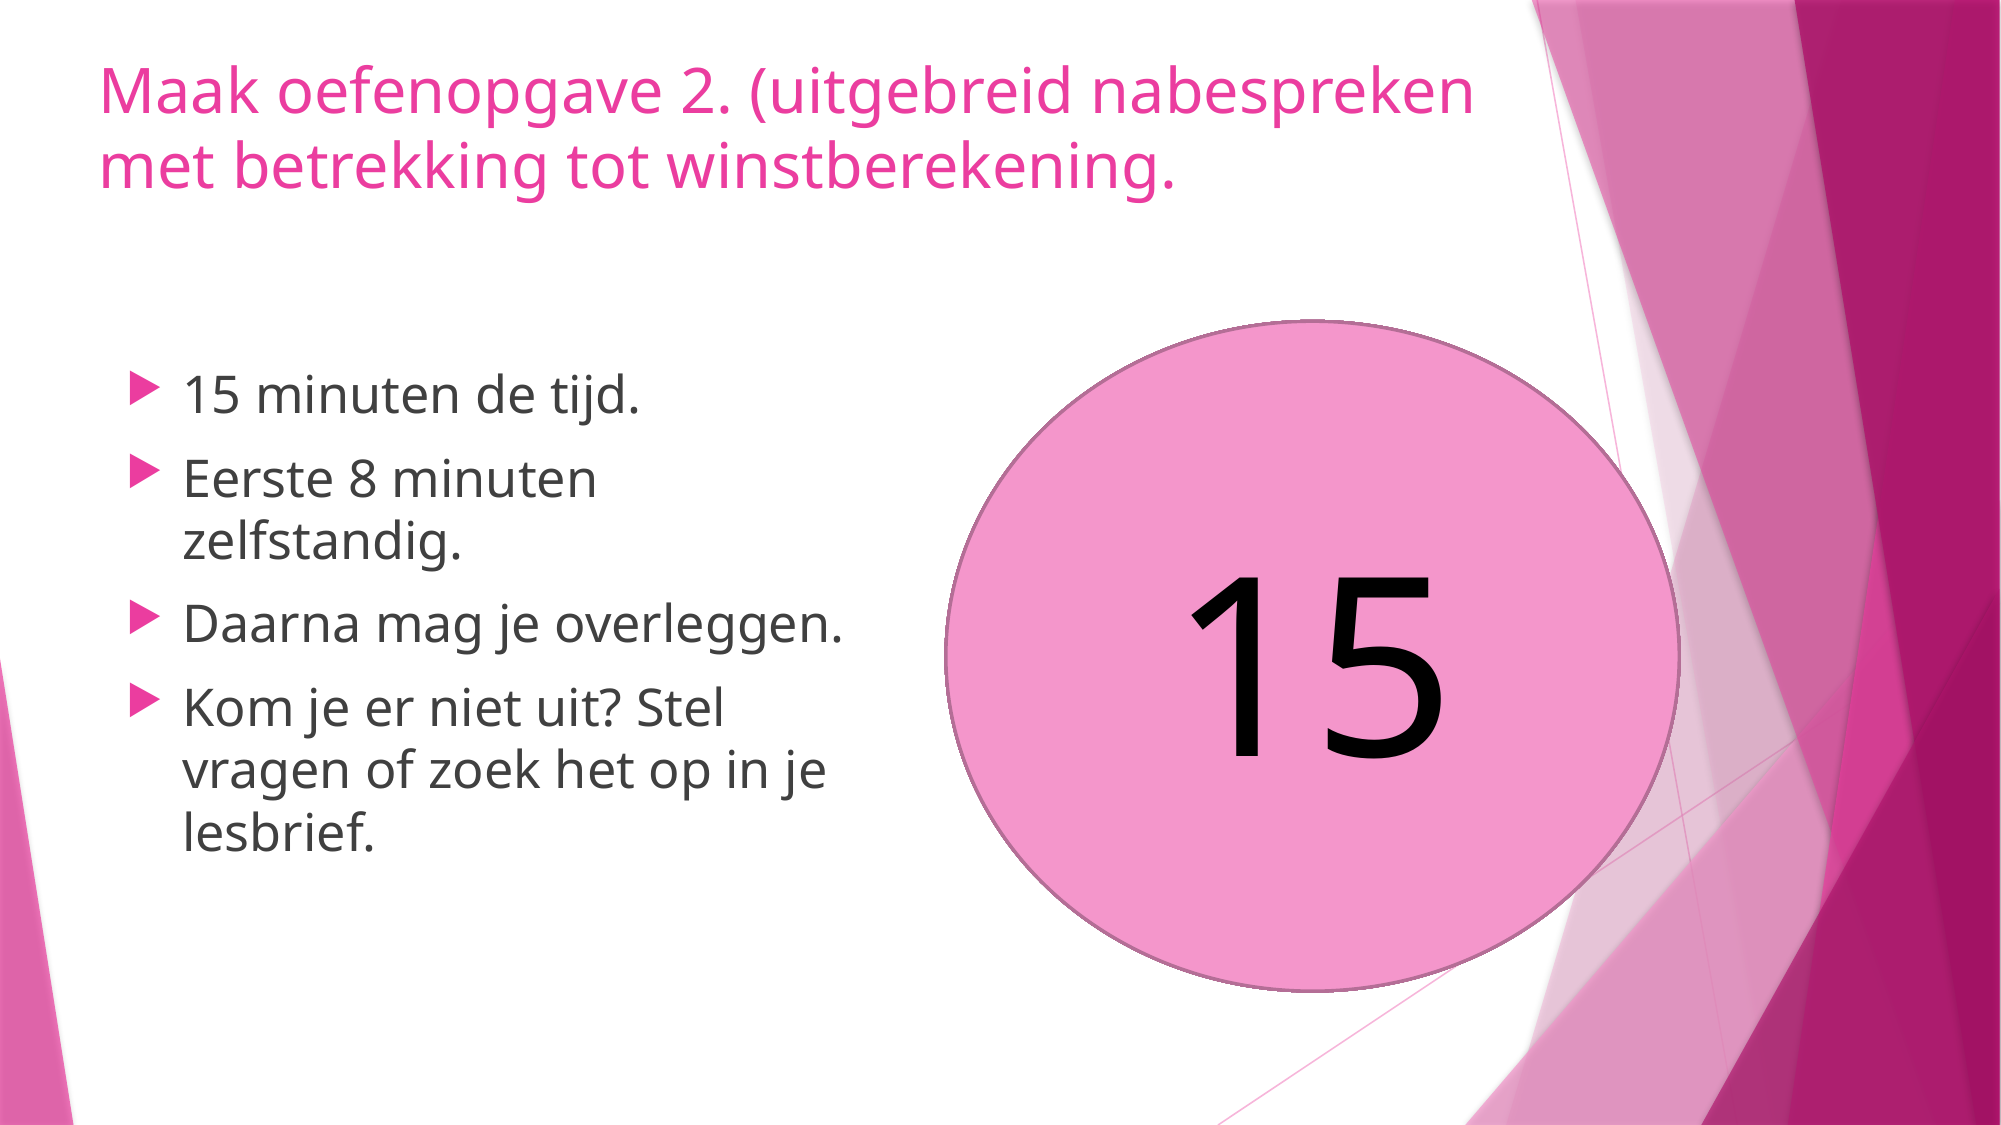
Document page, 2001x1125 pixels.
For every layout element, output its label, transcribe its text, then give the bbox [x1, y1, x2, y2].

title Maak oefenopgave 2. (uitgebreid nabespreken met betrekking tot winstberekening. [83, 42, 1494, 260]
list 15 minuten de tijd. Eerste 8 minuten zelfstandig. Daarna mag je overleggen. Kom je er niet uit? Stel vragen of zoek het op in je lesbrief. [111, 354, 896, 992]
text_box 15 [944, 319, 1681, 993]
